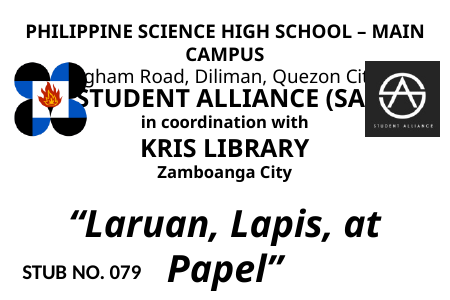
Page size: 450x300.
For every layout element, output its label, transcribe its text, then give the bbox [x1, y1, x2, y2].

text_box “Laruan, Lapis, at Papel” [0, 192, 450, 298]
text_box PHILIPPINE SCIENCE HIGH SCHOOL – MAIN CAMPUS Agham Road, Diliman, Quezon City [0, 12, 450, 74]
text_box STUDENT ALLIANCE (SA) in coordination with KRIS LIBRARY Zamboanga City [0, 74, 450, 190]
text_box STUB NO. 079 [7, 251, 213, 292]
picture [12, 60, 88, 137]
picture [364, 60, 441, 137]
